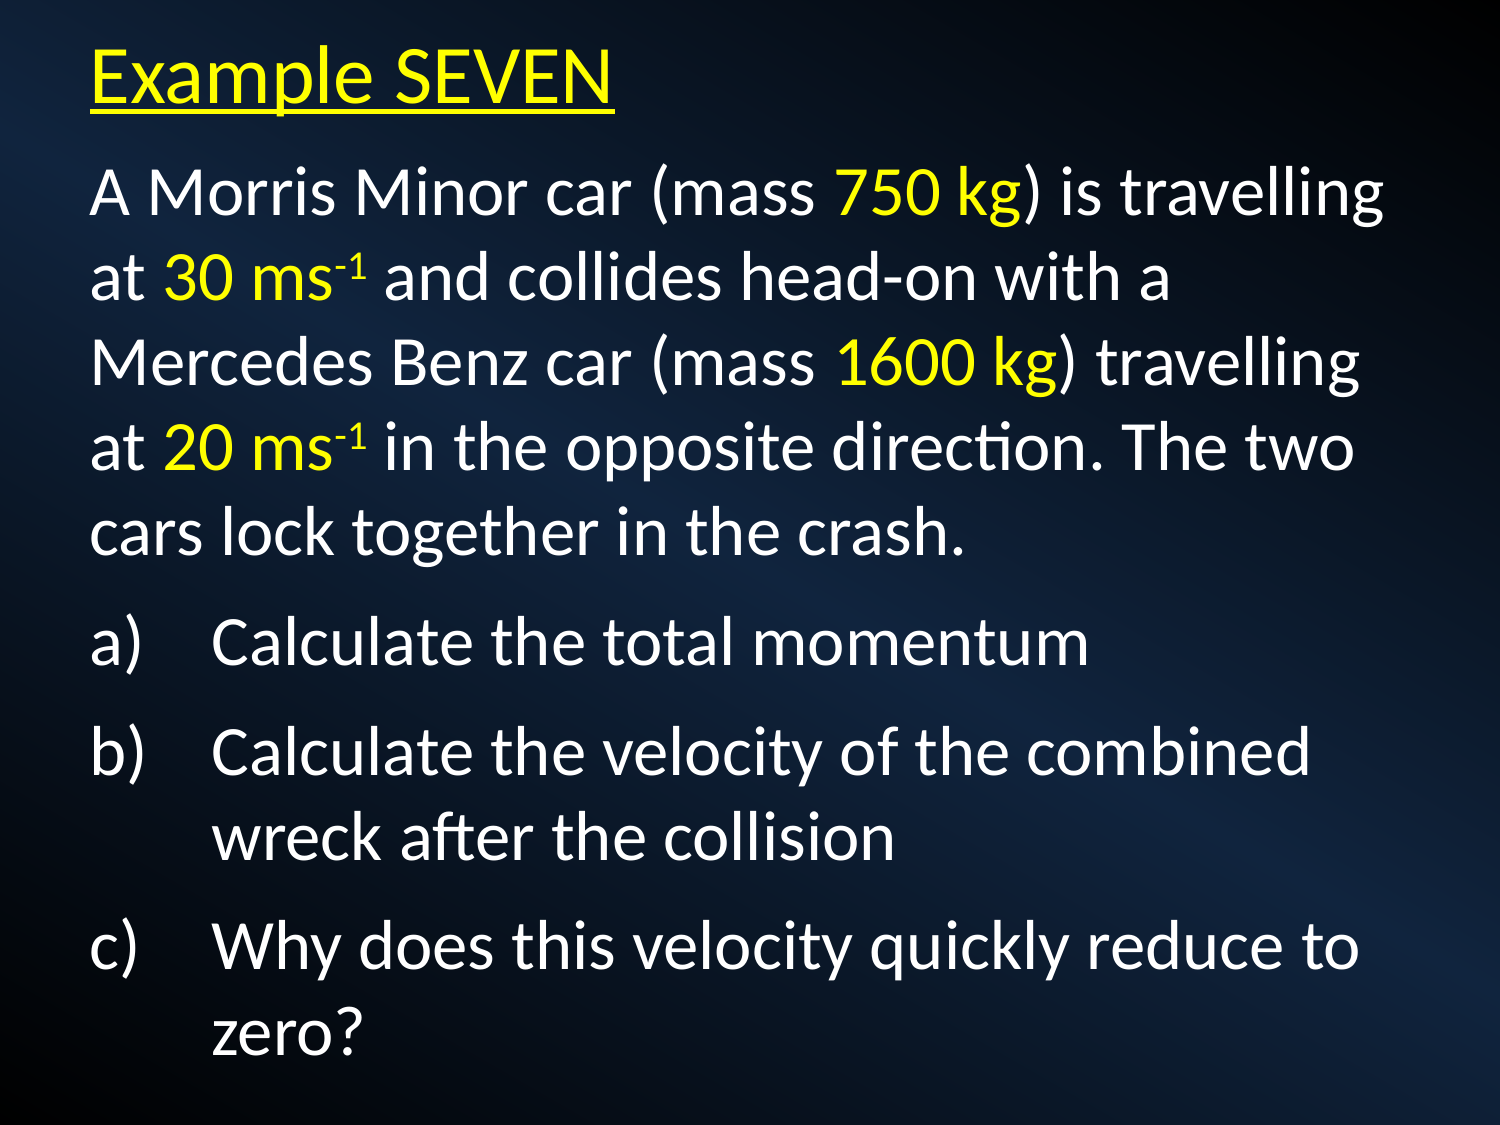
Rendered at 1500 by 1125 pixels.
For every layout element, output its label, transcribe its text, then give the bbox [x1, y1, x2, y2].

text_box Example SEVEN A Morris Minor car (mass 750 kg) is travelling at 30 ms-1 and collides head-on with a Mercedes Benz car (mass 1600 kg) travelling at 20 ms-1 in the opposite direction. The two cars lock together in the crash. Calculate the total momentum Calculate the velocity of the combined wreck after the collision Why does this velocity quickly reduce to zero? [74, 12, 1438, 1077]
